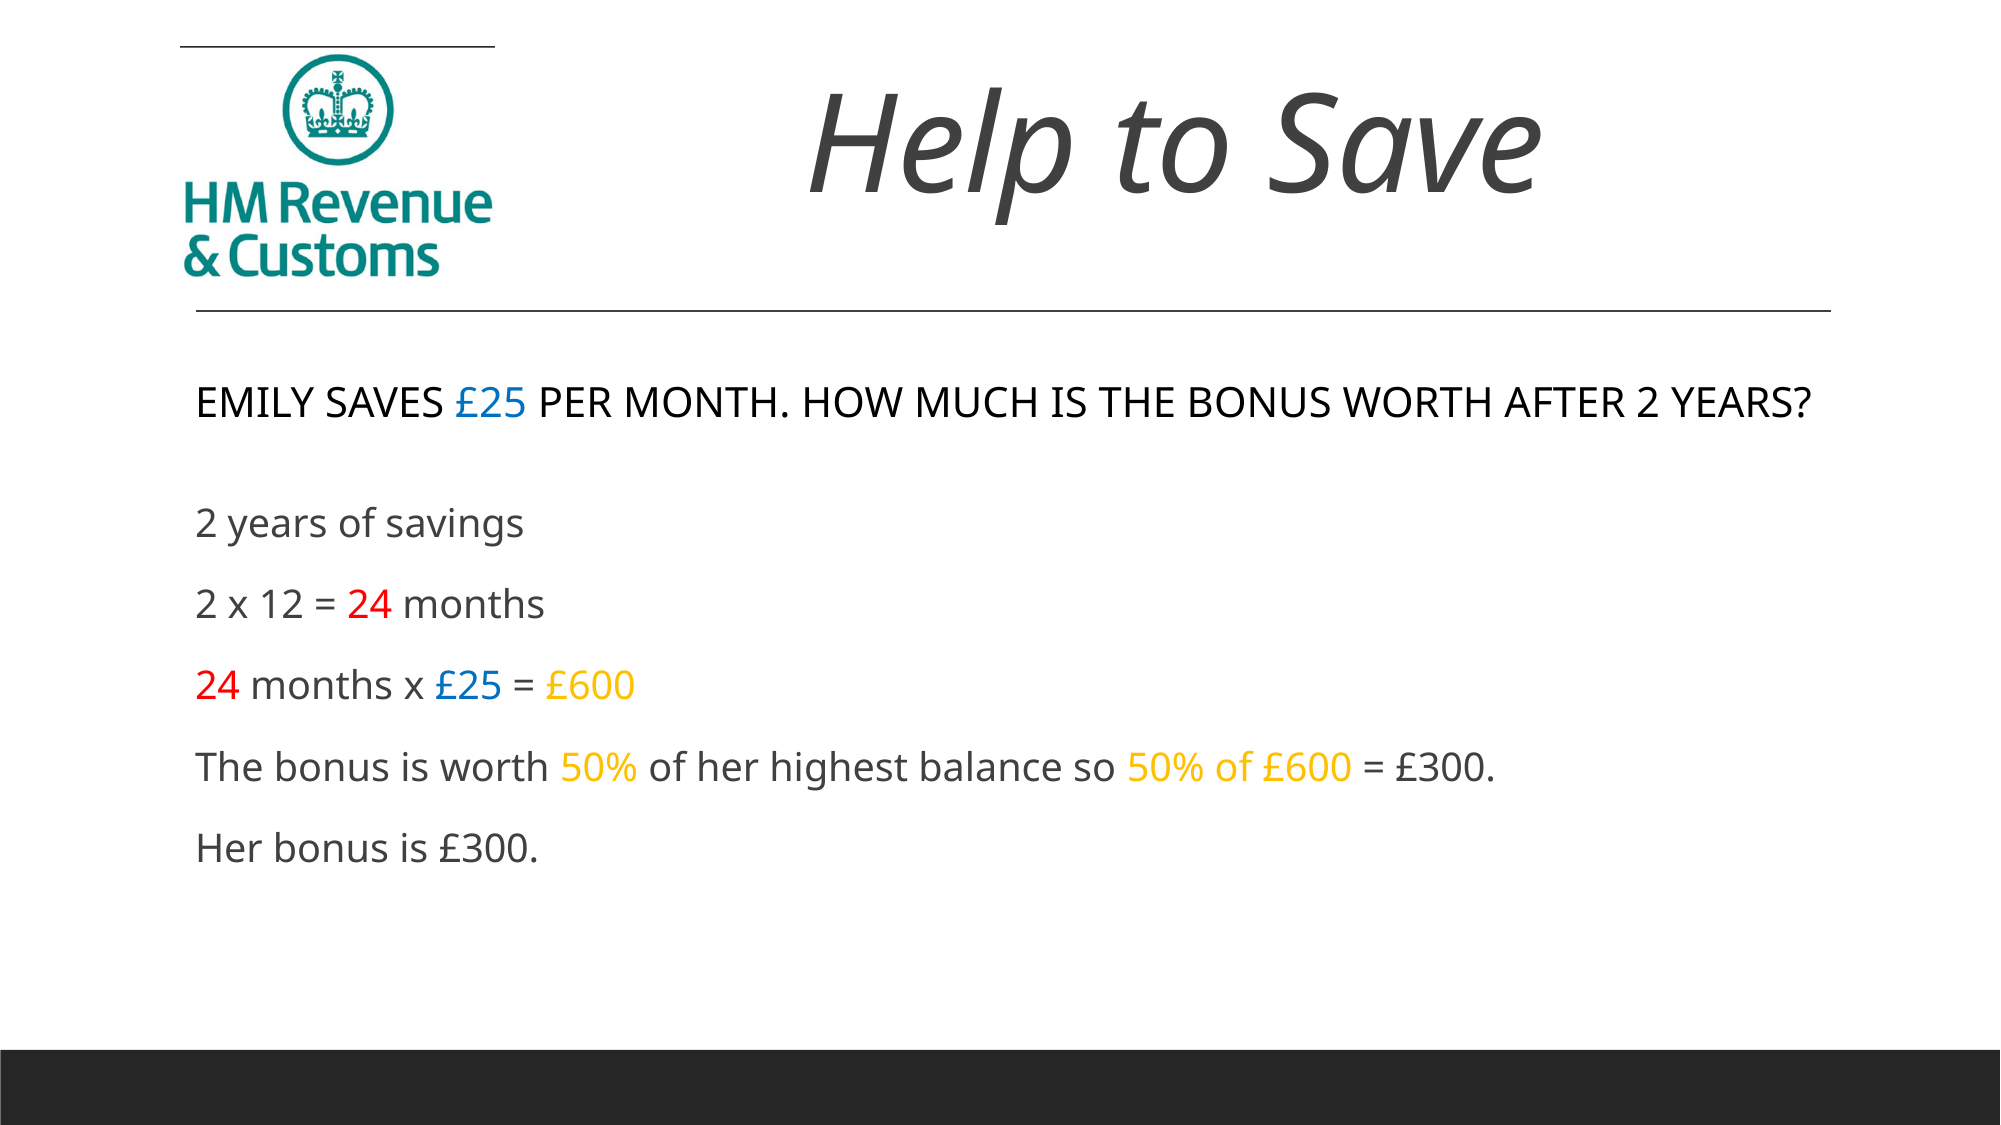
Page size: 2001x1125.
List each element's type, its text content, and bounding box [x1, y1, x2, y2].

picture [179, 46, 496, 282]
list 2 years of savings 2 x 12 = 24 months 24 months x £25 = £600 The bonus is worth 50% of her highest balance so 50% of £600 = £300. Her bonus is £300. [180, 485, 1830, 963]
list Emily saves £25 per month. How much is the bonus worth after 2 years? [180, 337, 1830, 459]
title Help to Save [519, 47, 1830, 230]
